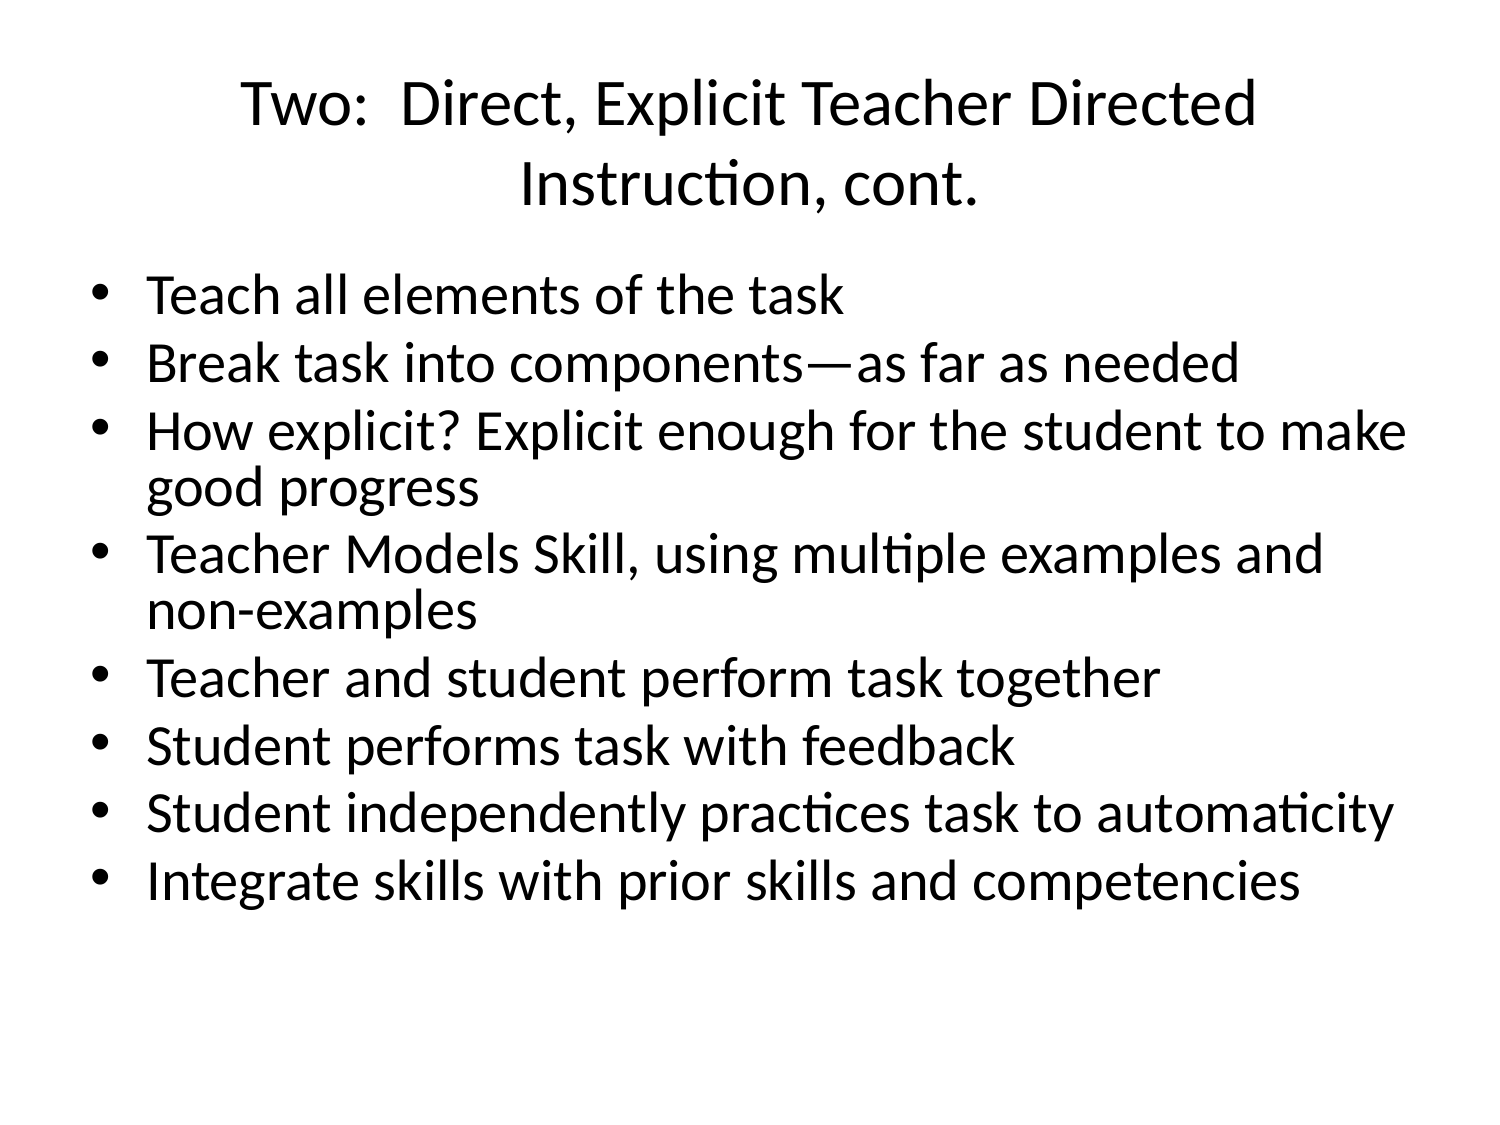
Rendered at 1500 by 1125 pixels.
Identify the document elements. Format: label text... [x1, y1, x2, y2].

list Teach all elements of the task Break task into components—as far as needed How explicit? Explicit enough for the student to make good progress Teacher Models Skill, using multiple examples and non-examples Teacher and student perform task together Student performs task with feedback Student independently practices task to automaticity Integrate skills with prior skills and competencies [75, 262, 1425, 1005]
title Two: Direct, Explicit Teacher Directed Instruction, cont. [75, 45, 1425, 233]
